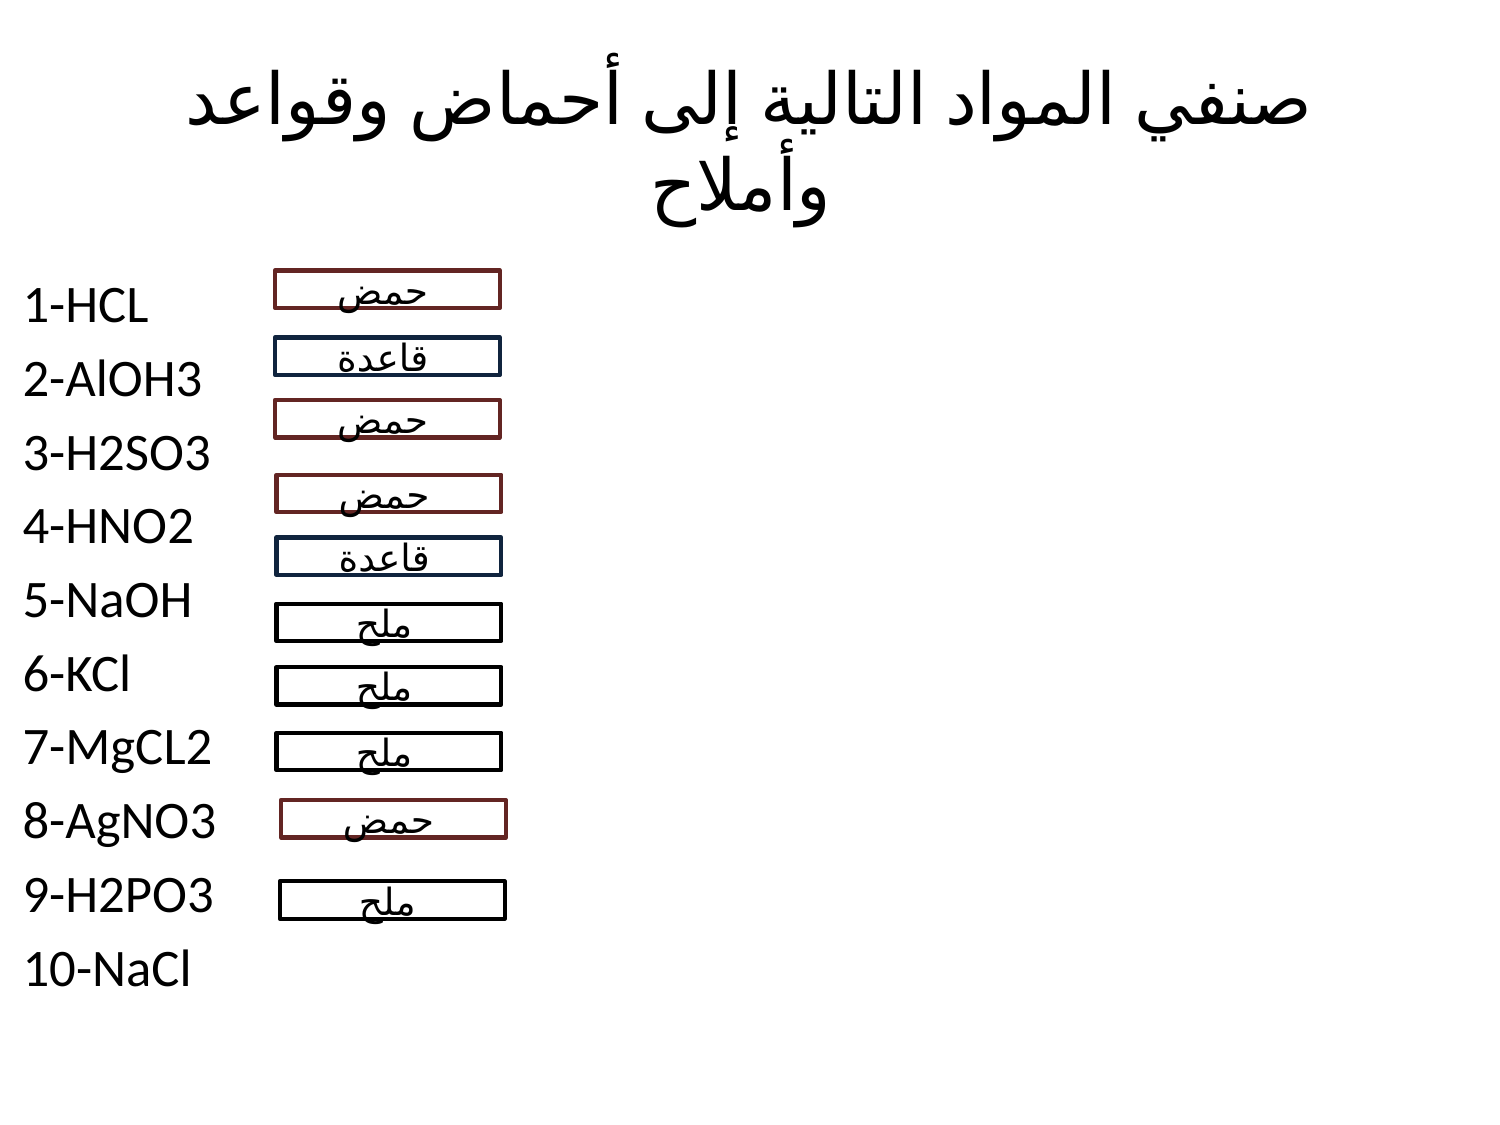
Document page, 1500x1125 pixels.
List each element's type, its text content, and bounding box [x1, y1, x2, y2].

text_box ملح [274, 731, 503, 772]
text_box ملح [274, 602, 503, 643]
list 1-HCL 2-AlOH3 3-H2SO3 4-HNO2 5-NaOH 6-KCl 7-MgCL2 8-AgNO3 9-H2PO3 10-NaCl [7, 262, 1493, 1005]
text_box ملح [278, 879, 507, 921]
text_box قاعدة [273, 335, 502, 377]
text_box حمض [274, 473, 503, 514]
text_box حمض [279, 798, 508, 840]
title صنفي المواد التالية إلى أحماض وقواعد وأملاح [75, 45, 1425, 233]
text_box ملح [274, 665, 503, 707]
text_box حمض [273, 268, 502, 310]
text_box قاعدة [274, 535, 503, 577]
text_box حمض [273, 398, 502, 440]
